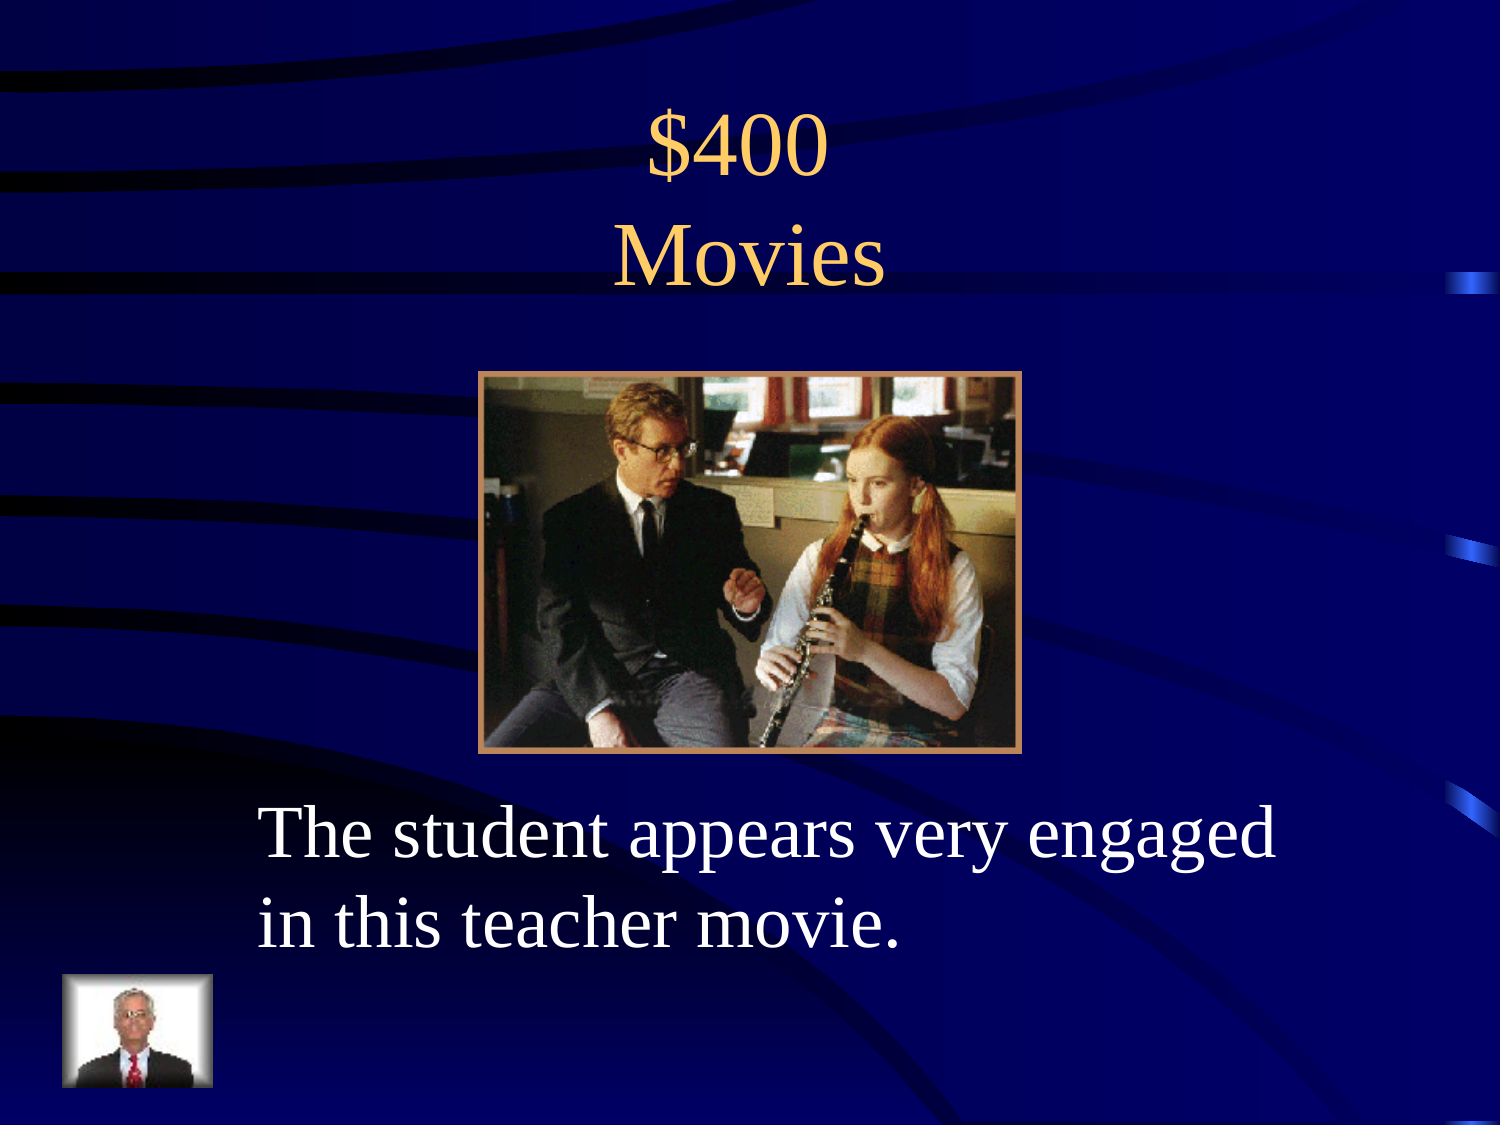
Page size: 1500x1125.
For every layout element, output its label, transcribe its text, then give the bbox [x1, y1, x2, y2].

picture [477, 371, 1023, 754]
text_box The student appears very engaged in this teacher movie. [243, 774, 1293, 970]
title $400 Movies [112, 99, 1388, 288]
picture [62, 974, 213, 1088]
